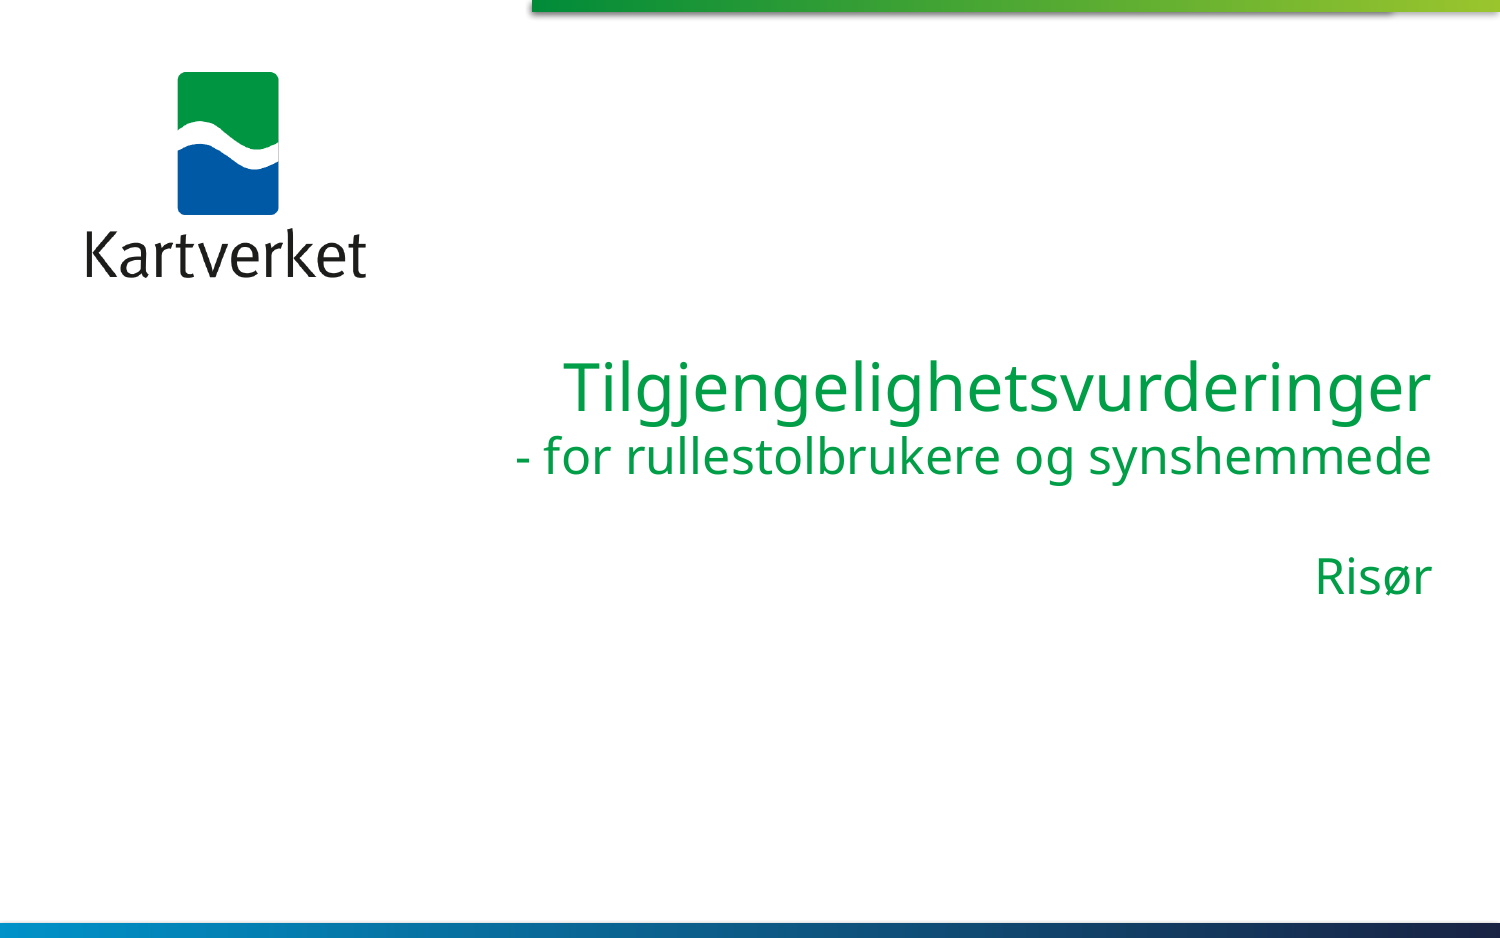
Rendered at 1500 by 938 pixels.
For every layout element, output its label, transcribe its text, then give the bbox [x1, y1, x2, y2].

text_box Tilgjengelighetsvurderinger - for rullestolbrukere og synshemmede Risør [66, 337, 1449, 613]
